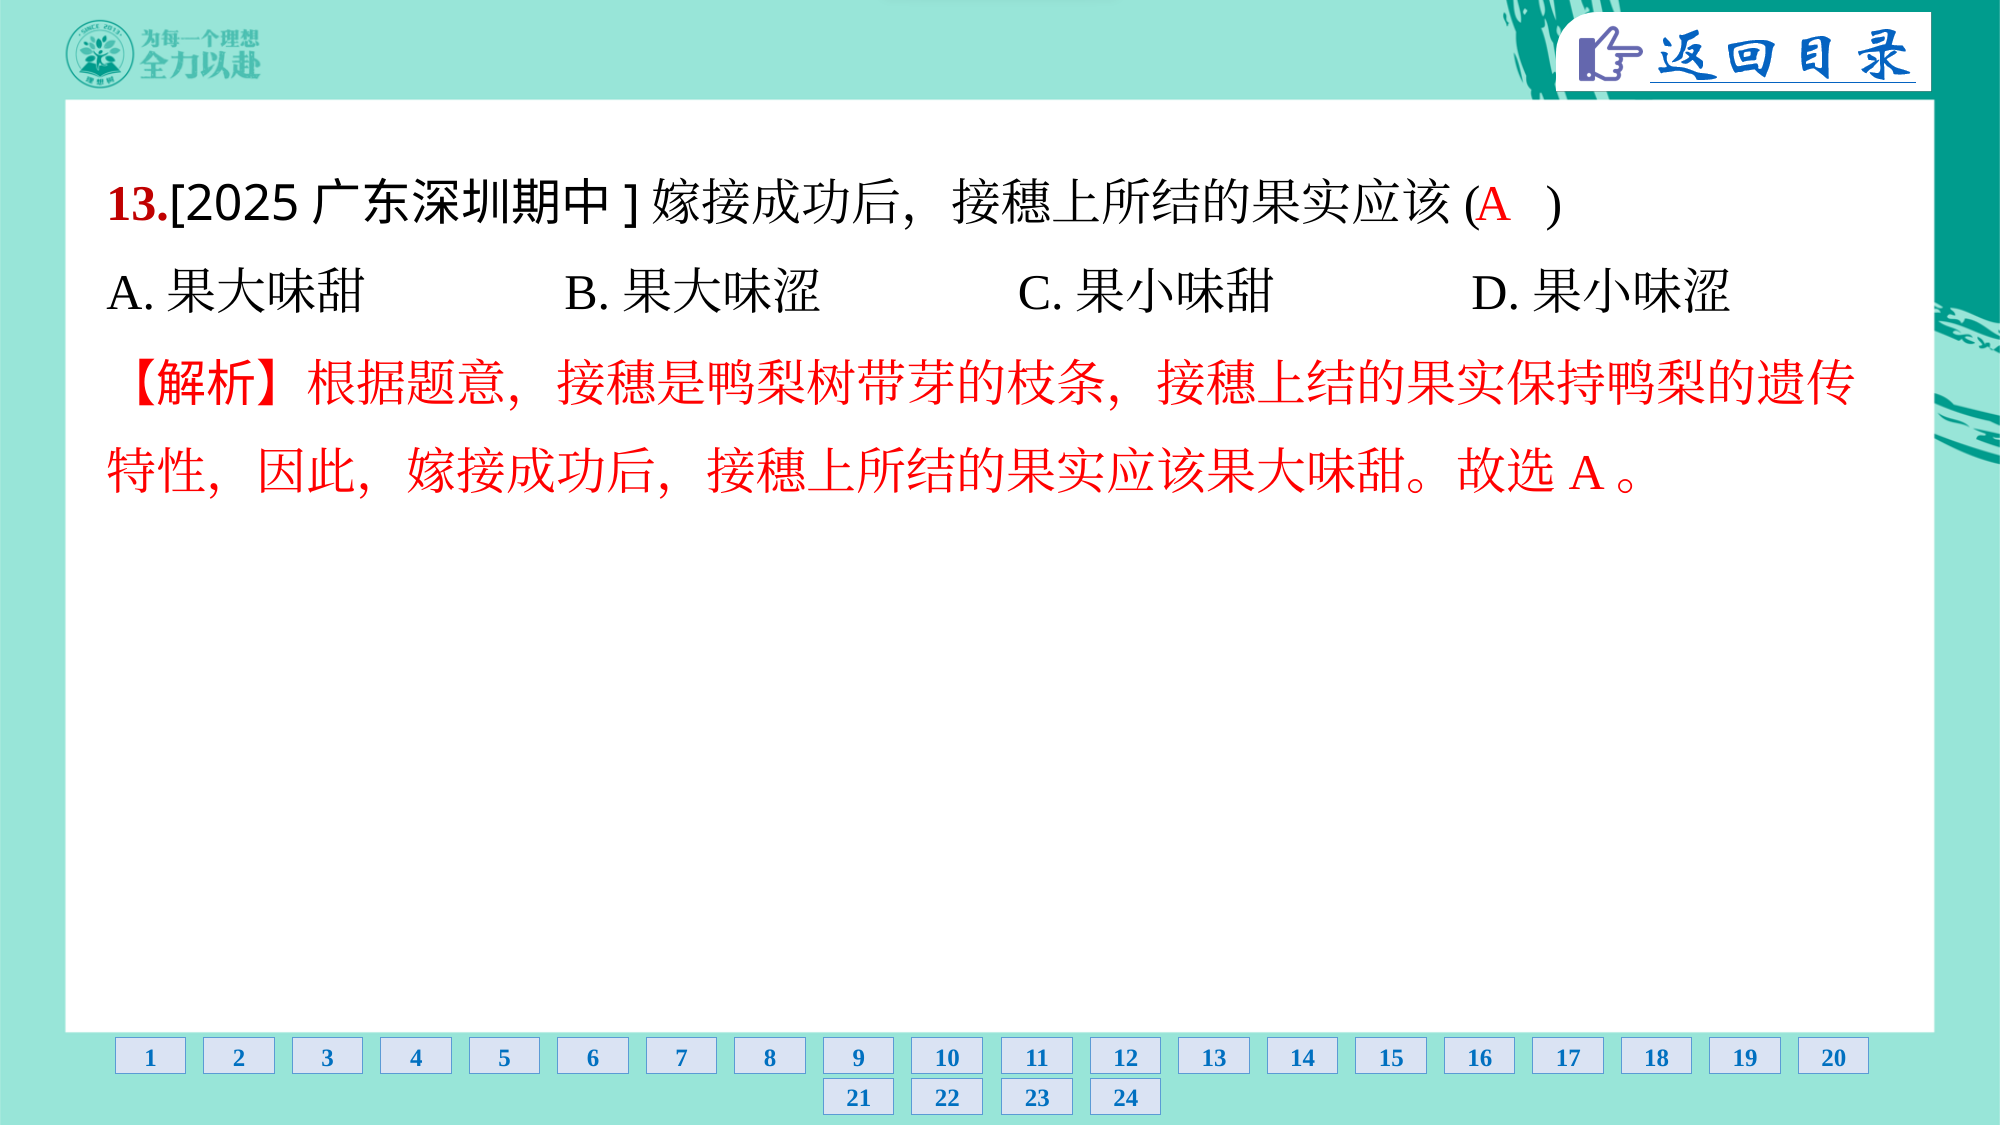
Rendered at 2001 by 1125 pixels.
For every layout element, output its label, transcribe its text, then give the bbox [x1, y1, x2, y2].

text_box 13.[2025广东深圳期中]嫁接成功后，接穗上所结的果实应该( ) [106, 141, 1457, 221]
text_box 【解析】根据题意，接穗是鸭梨树带芽的枝条，接穗上结的果实保持鸭梨的遗传 特性，因此，嫁接成功后，接穗上所结的果实应该果大味甜。故选A。 [106, 320, 1895, 490]
text_box A.果大味甜 B.果大味涩 C.果小味甜 D.果小味涩 [106, 229, 1895, 310]
text_box A [1457, 140, 1530, 221]
text_box 13.[2025广东深圳期中]嫁接成功后，接穗上所结的果实应该( ) [1530, 141, 1895, 221]
picture [0, 0, 2000, 1125]
